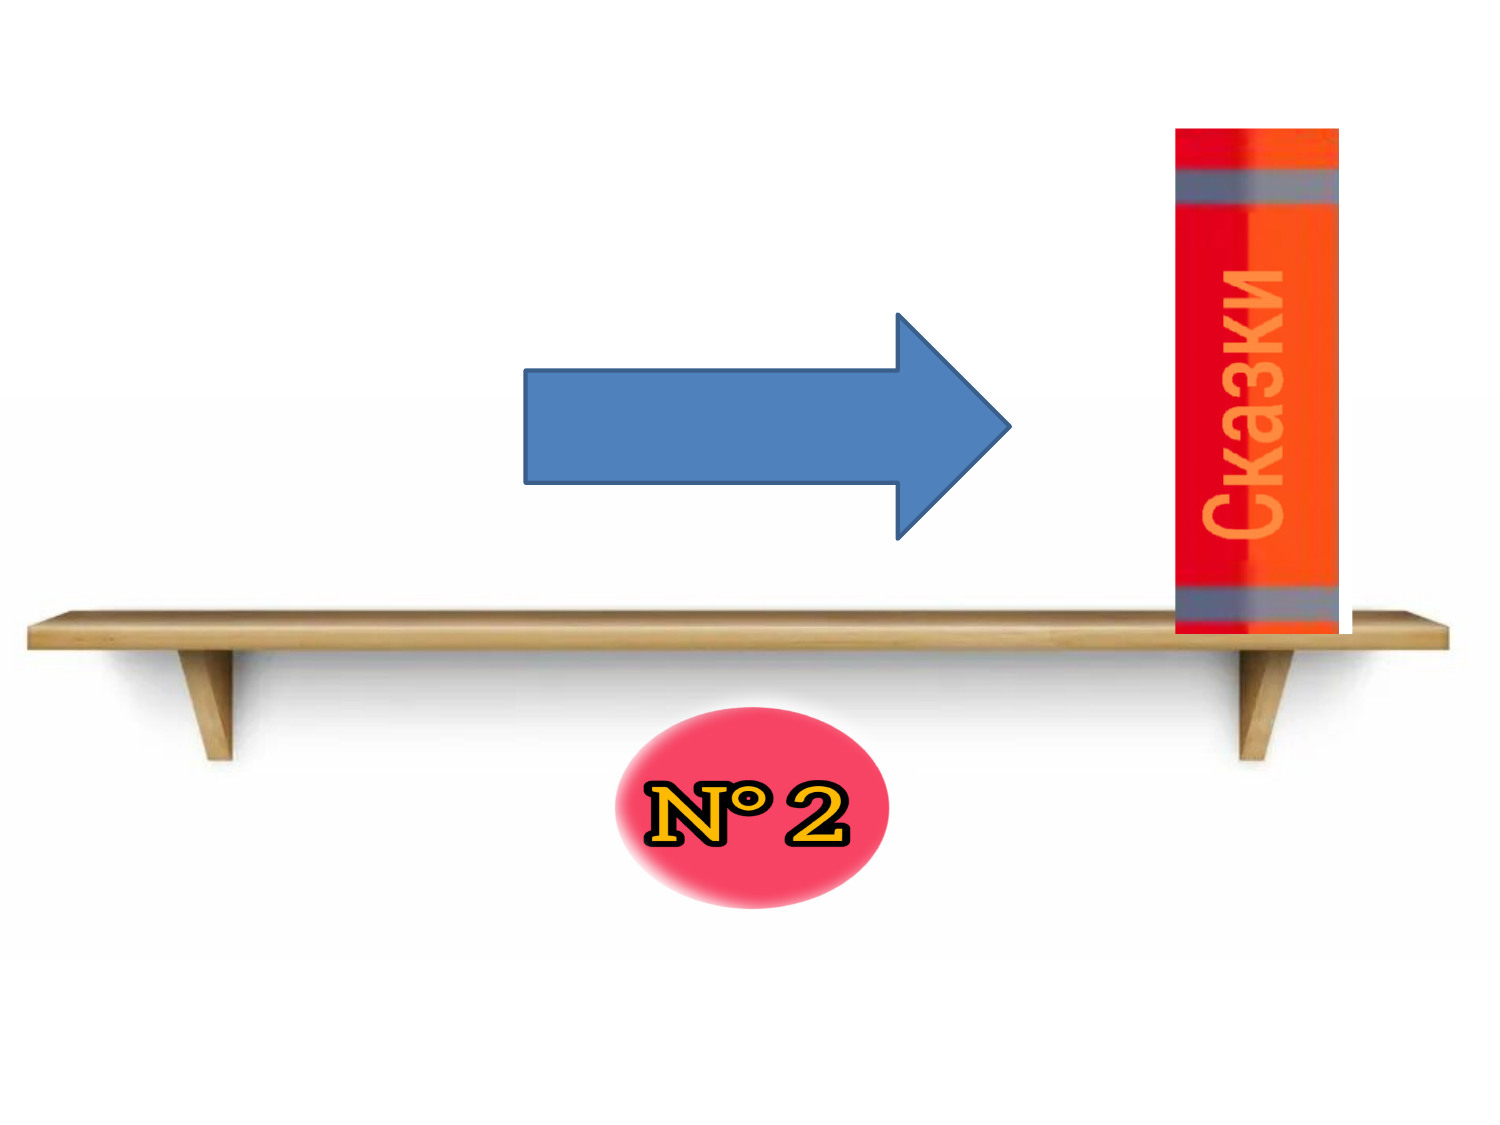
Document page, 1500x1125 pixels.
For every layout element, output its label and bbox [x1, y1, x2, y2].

picture [0, 101, 1500, 960]
text_box [523, 312, 982, 395]
